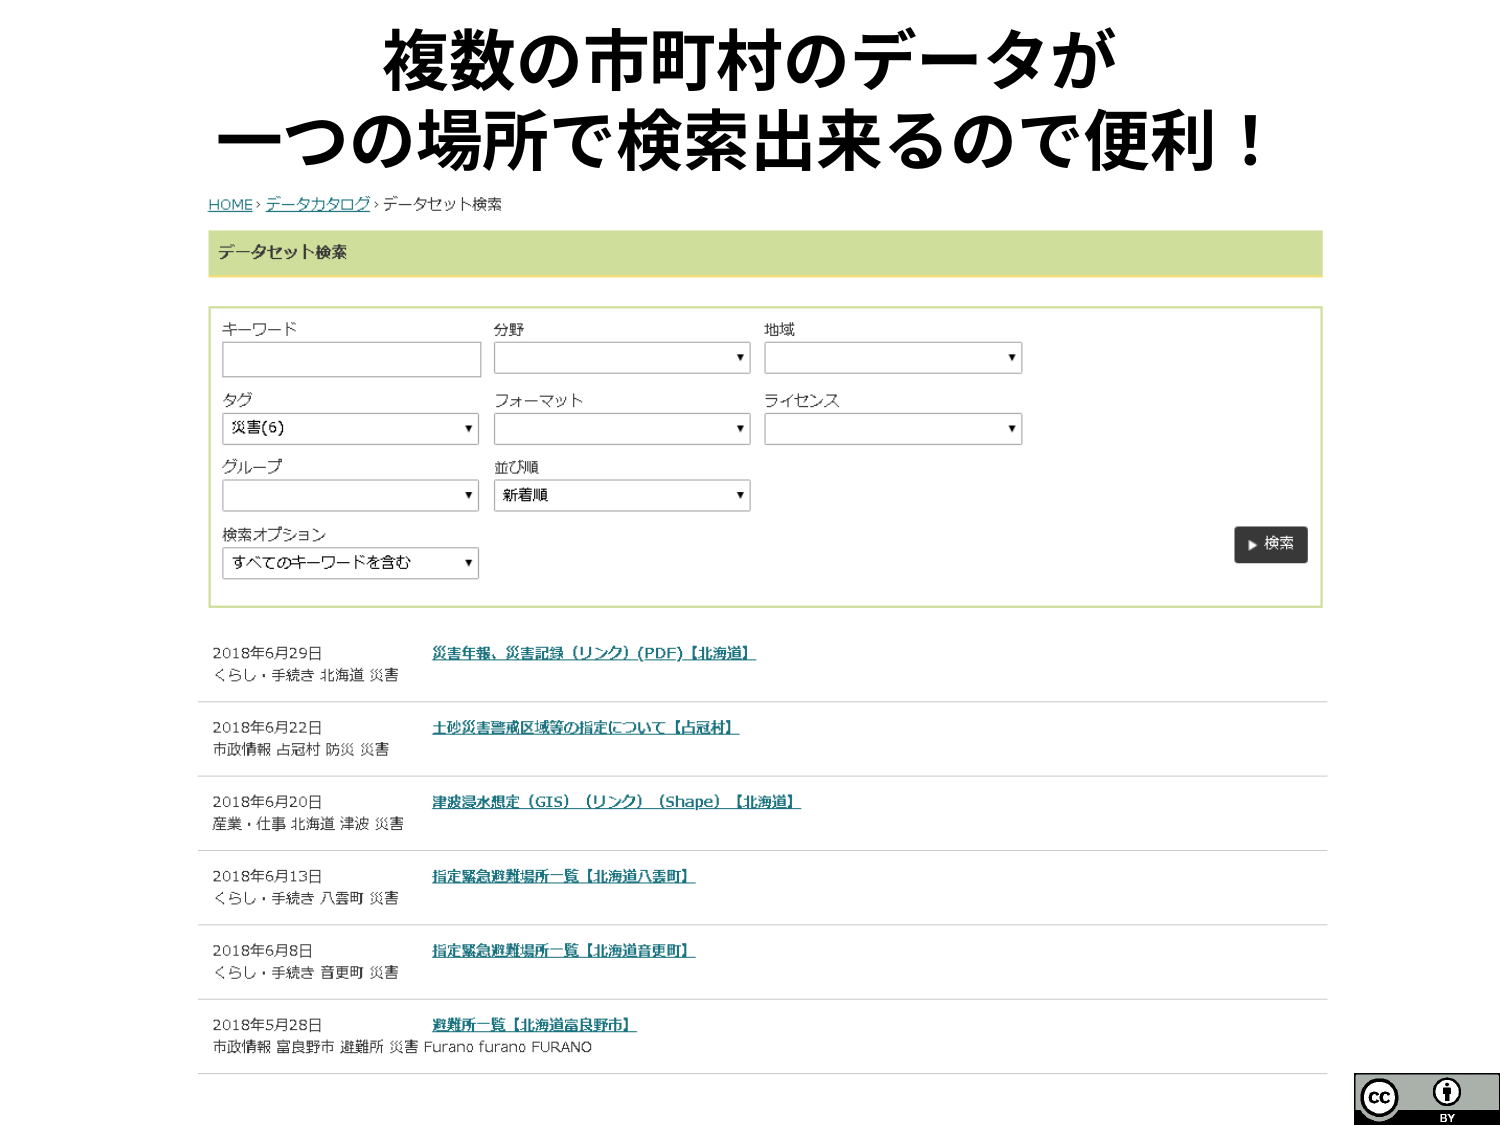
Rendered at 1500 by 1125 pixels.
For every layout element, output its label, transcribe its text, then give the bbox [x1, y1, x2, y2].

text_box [176, 188, 1364, 1093]
text_box 複数の市町村のデータが 一つの場所で検索出来るので便利！ [0, 11, 1500, 187]
picture [1354, 1073, 1500, 1125]
